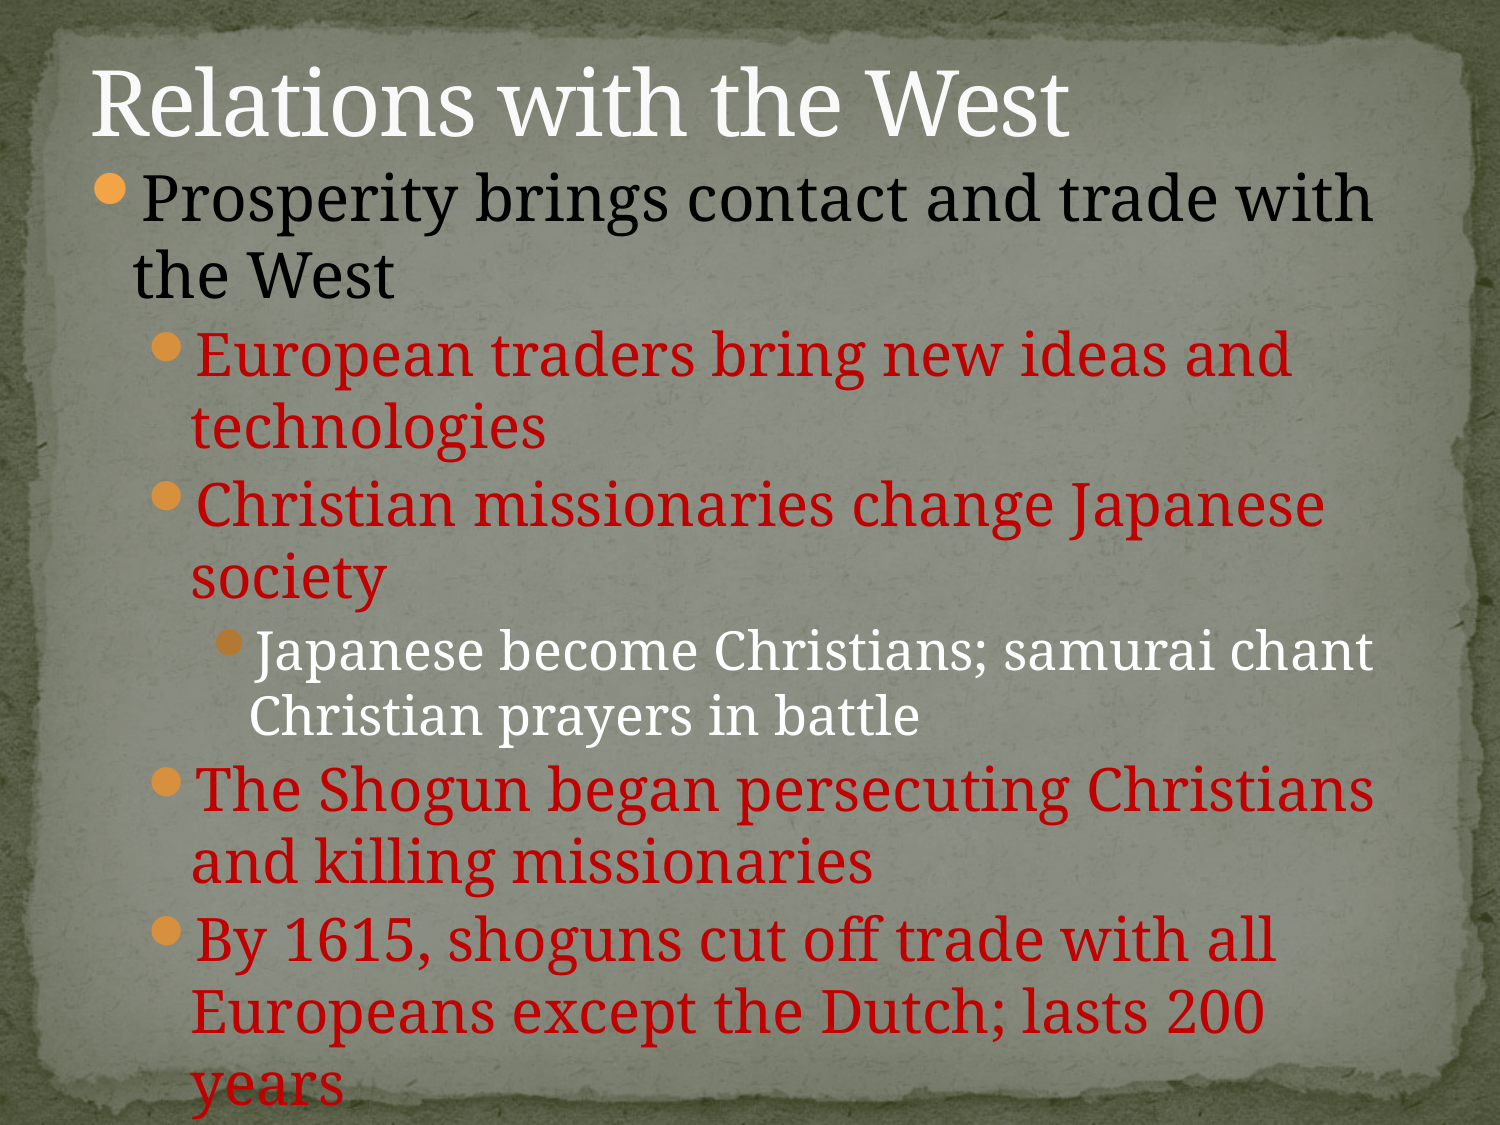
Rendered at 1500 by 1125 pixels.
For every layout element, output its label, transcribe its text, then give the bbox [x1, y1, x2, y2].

title Relations with the West [74, 0, 1425, 163]
list Prosperity brings contact and trade with the West European traders bring new ideas and technologies Christian missionaries change Japanese society Japanese become Christians; samurai chant Christian prayers in battle The Shogun began persecuting Christians and killing missionaries By 1615, shoguns cut off trade with all Europeans except the Dutch; lasts 200 years [75, 163, 1425, 1125]
